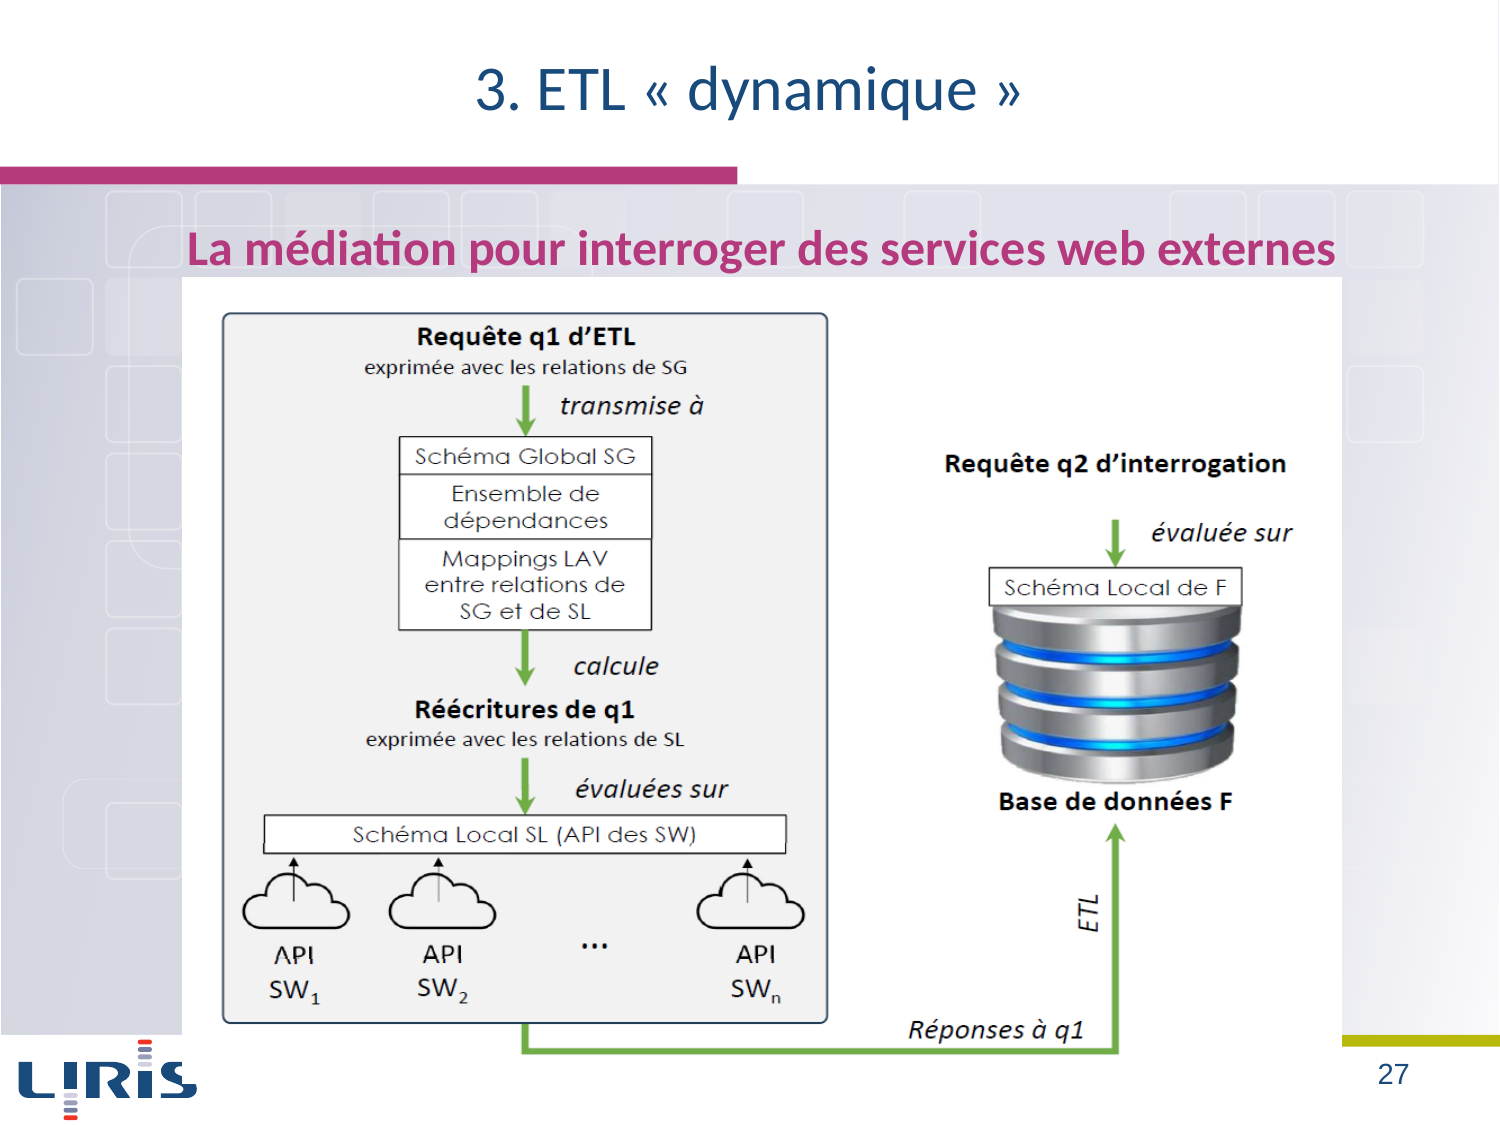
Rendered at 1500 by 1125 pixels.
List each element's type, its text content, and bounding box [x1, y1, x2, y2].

list La médiation pour interroger des services web externes [73, 208, 1452, 1012]
picture [1, 185, 1499, 1084]
slide_number 27 [1230, 1042, 1425, 1103]
title 3. ETL « dynamique » [75, 38, 1425, 132]
